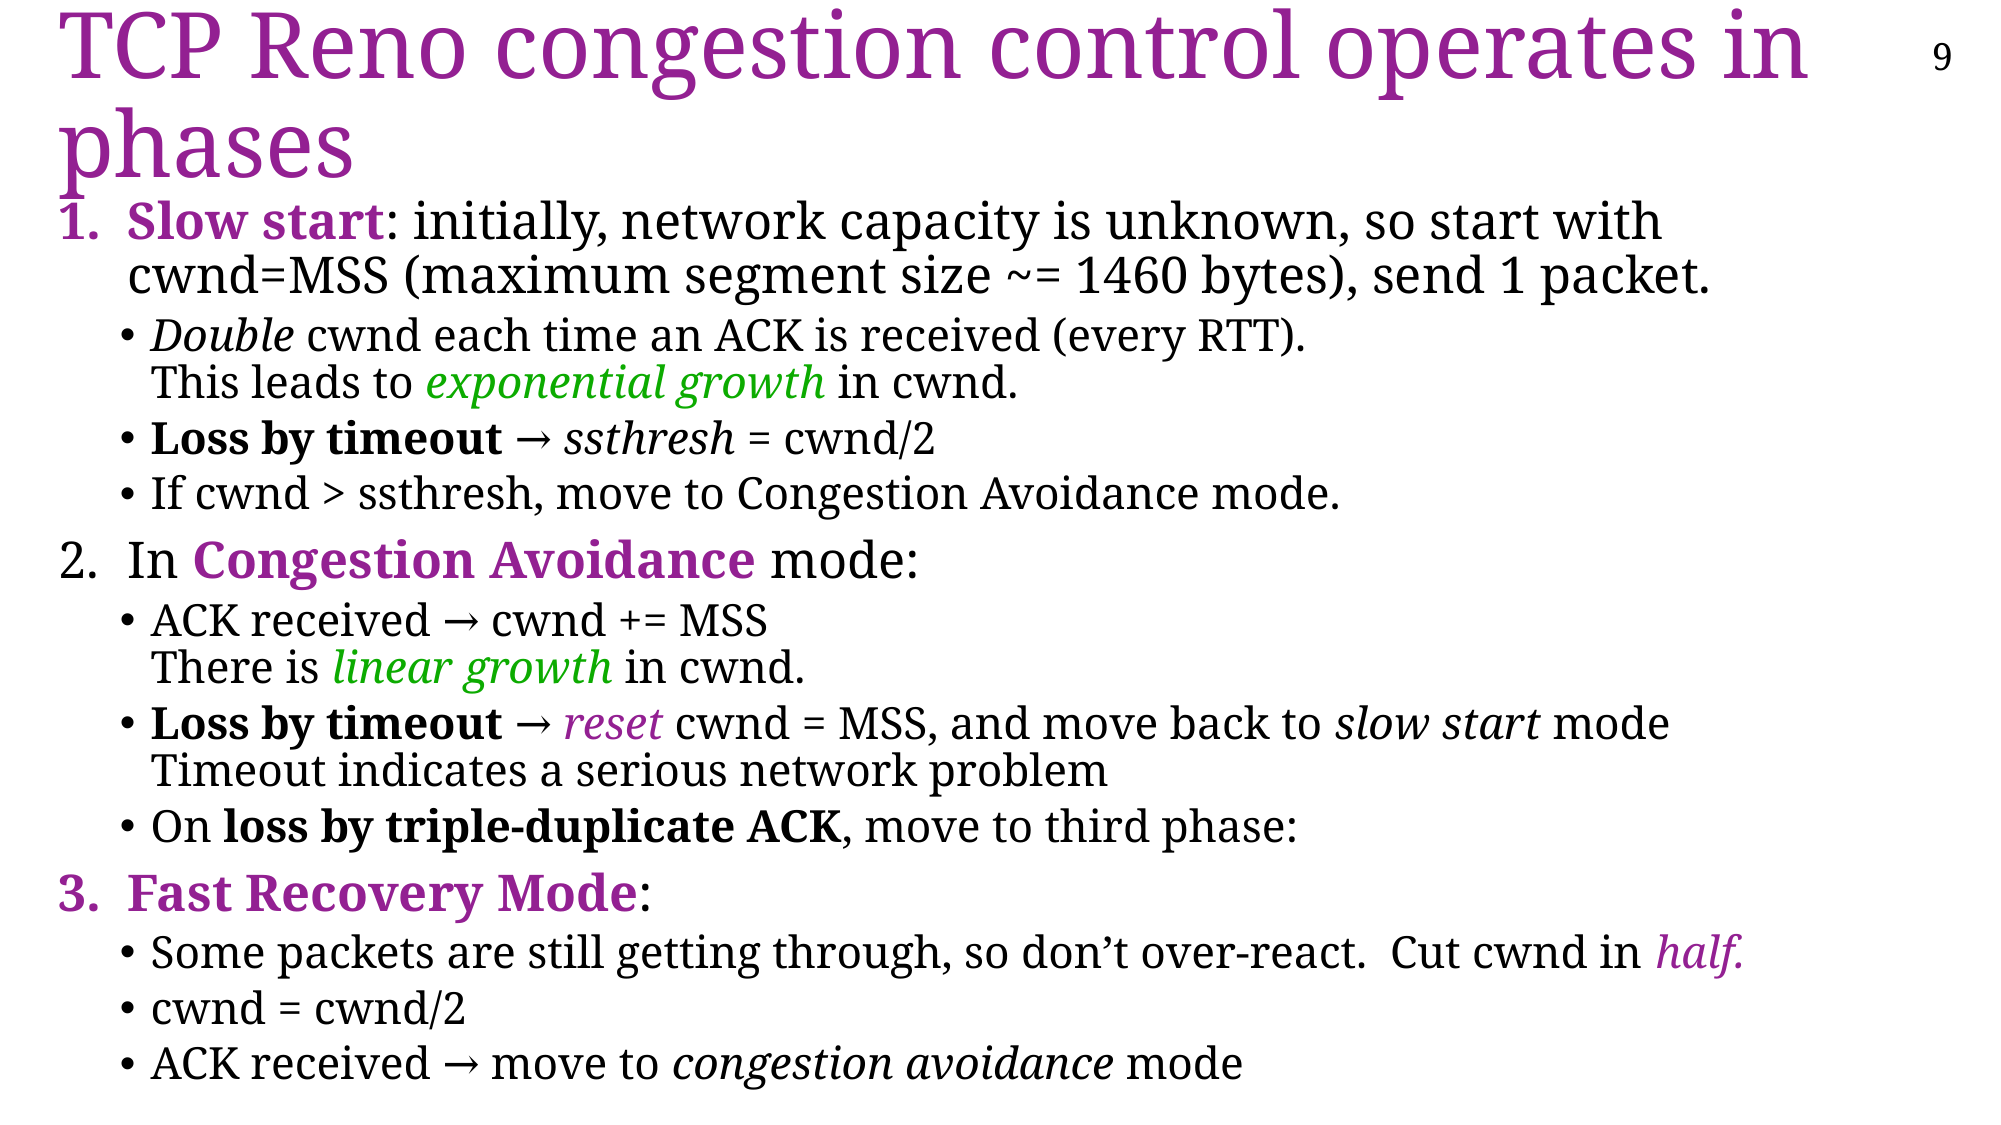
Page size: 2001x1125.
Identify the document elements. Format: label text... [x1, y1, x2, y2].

list Slow start: initially, network capacity is unknown, so start with cwnd=MSS (maximum segment size ~= 1460 bytes), send 1 packet. Double cwnd each time an ACK is received (every RTT). This leads to exponential growth in cwnd. Loss by timeout → ssthresh = cwnd/2 If cwnd > ssthresh, move to Congestion Avoidance mode. In Congestion Avoidance mode: ACK received → cwnd += MSS There is linear growth in cwnd. Loss by timeout → reset cwnd = MSS, and move back to slow start mode Timeout indicates a serious network problem On loss by triple-duplicate ACK, move to third phase: Fast Recovery Mode: Some packets are still getting through, so don’t over-react. Cut cwnd in half. cwnd = cwnd/2 ACK received → move to congestion avoidance mode [43, 188, 1953, 1106]
title TCP Reno congestion control operates in phases [43, 25, 1953, 171]
